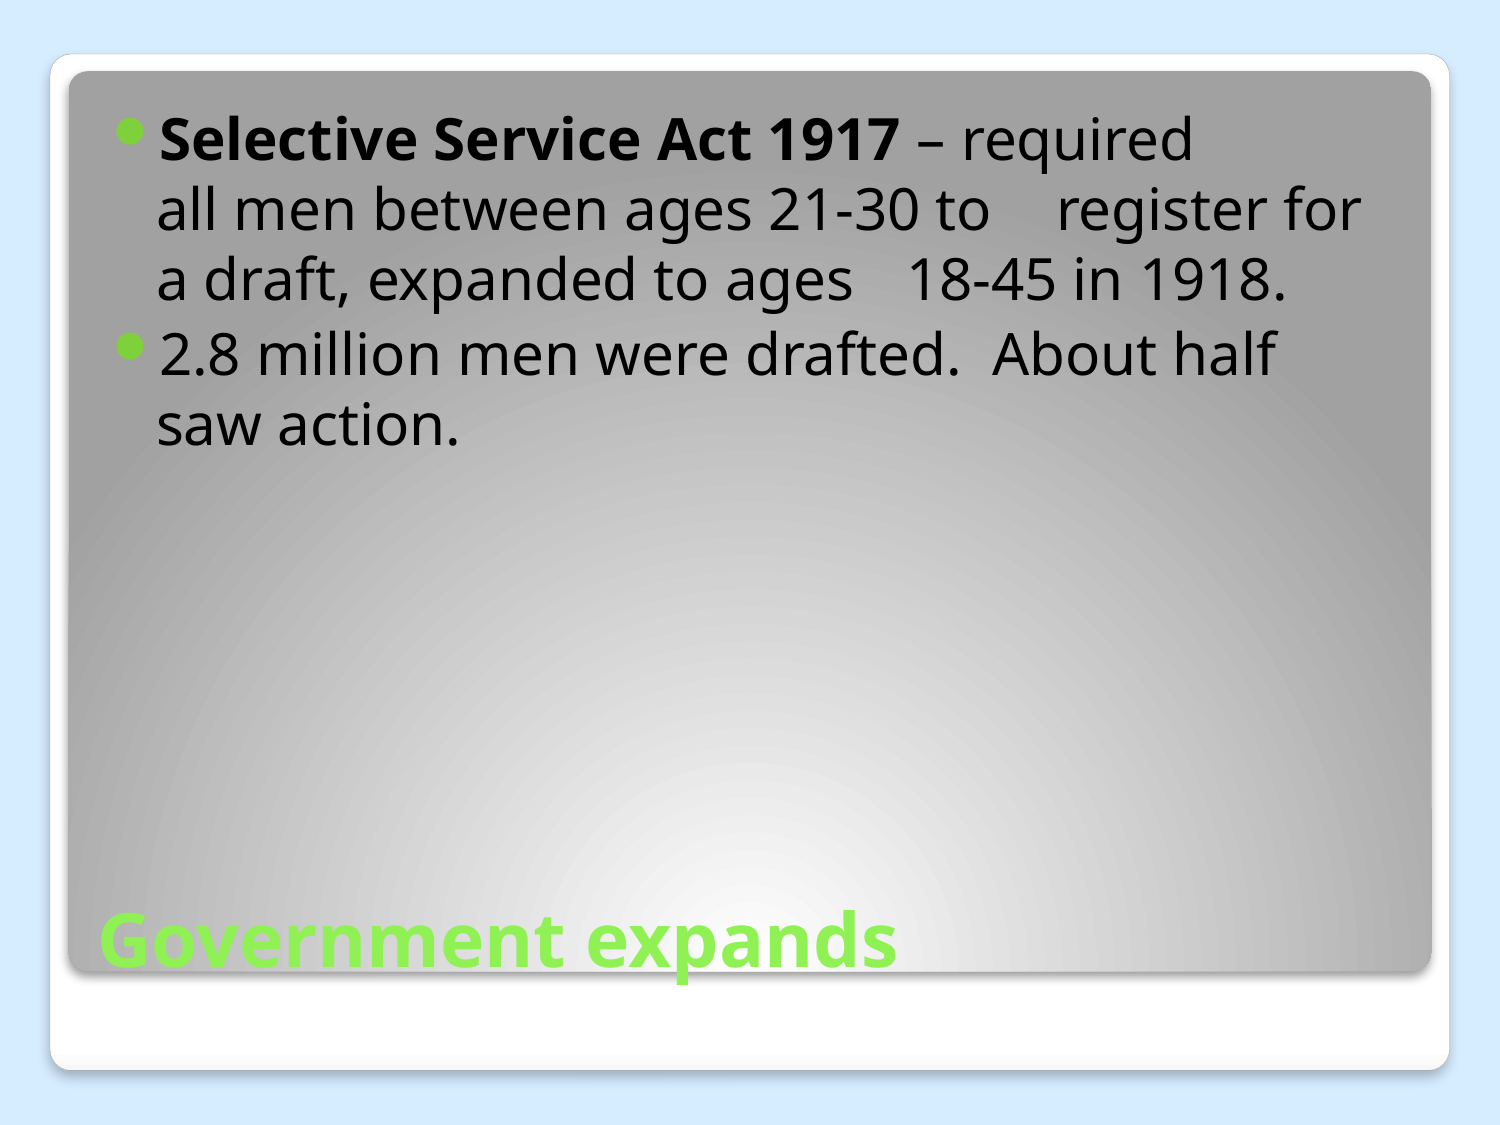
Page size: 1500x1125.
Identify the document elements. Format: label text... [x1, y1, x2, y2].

title Government expands [82, 817, 1425, 990]
list Selective Service Act 1917 – required all men between ages 21-30 to register for a draft, expanded to ages 18-45 in 1918. 2.8 million men were drafted. About half saw action. [82, 86, 1425, 774]
